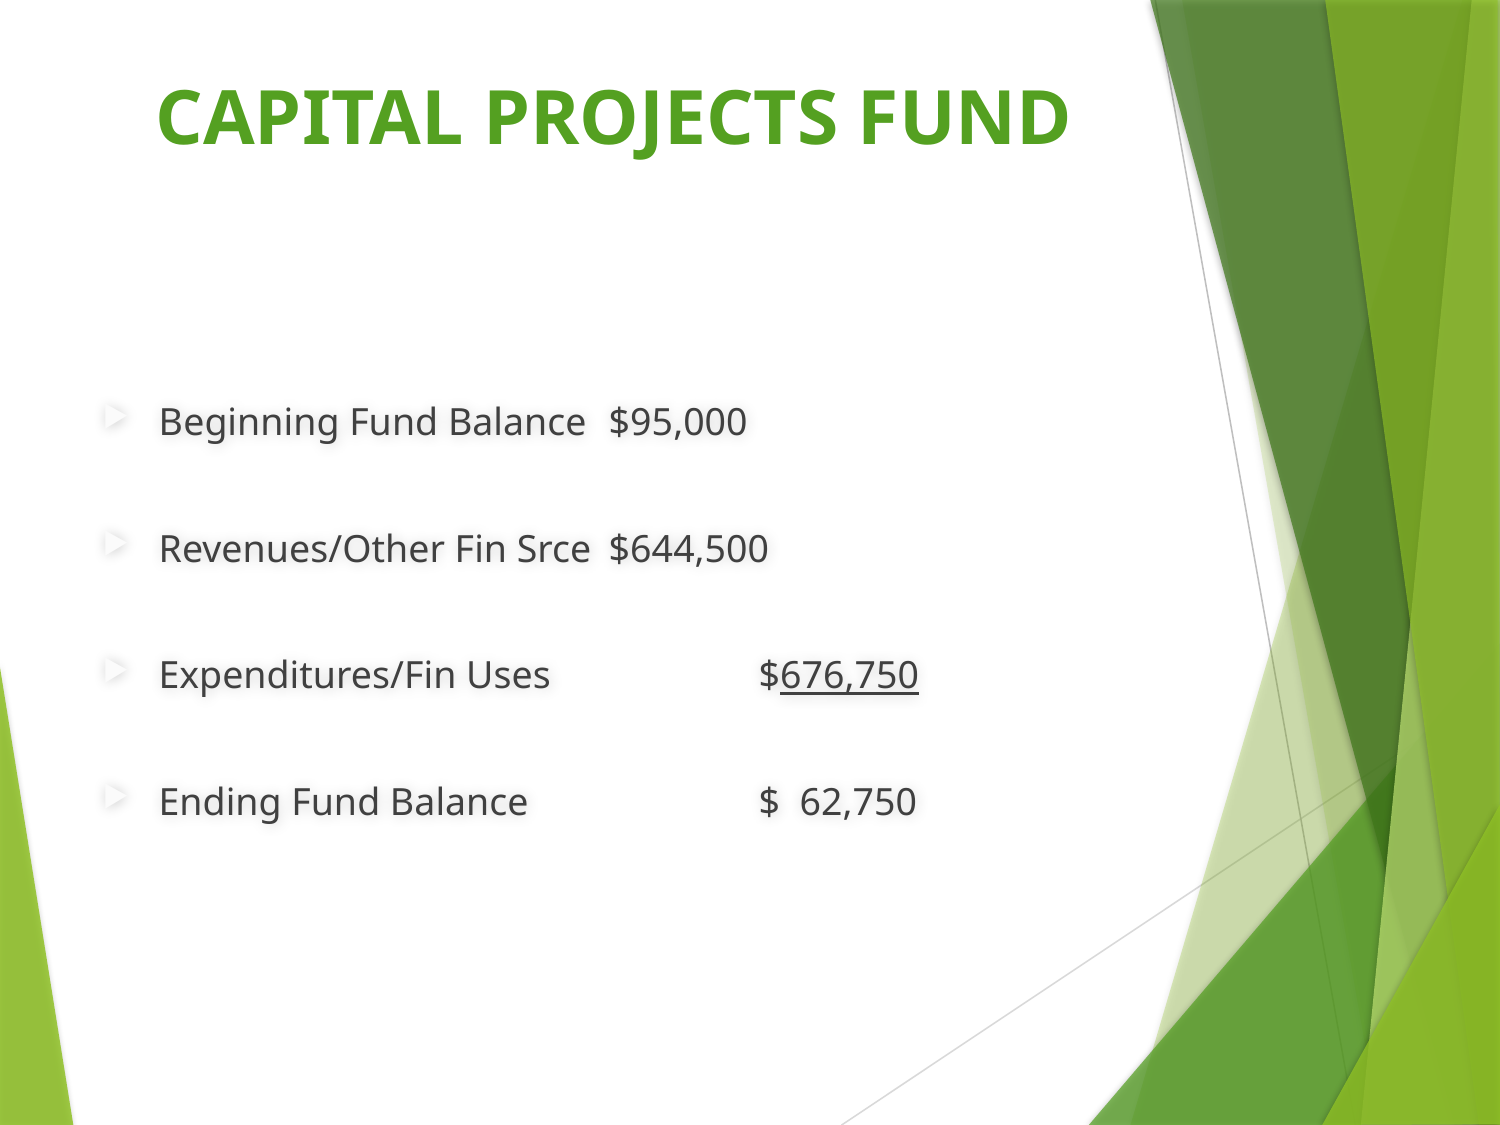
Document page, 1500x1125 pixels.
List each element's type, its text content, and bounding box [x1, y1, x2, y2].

title CCAPITAL PROJECTS FUND [92, 62, 1325, 225]
list Beginning Fund Balance $95,000 Revenues/Other Fin Srce $644,500 Expenditures/Fin Uses $676,750 Ending Fund Balance $ 62,750 [87, 324, 1425, 913]
